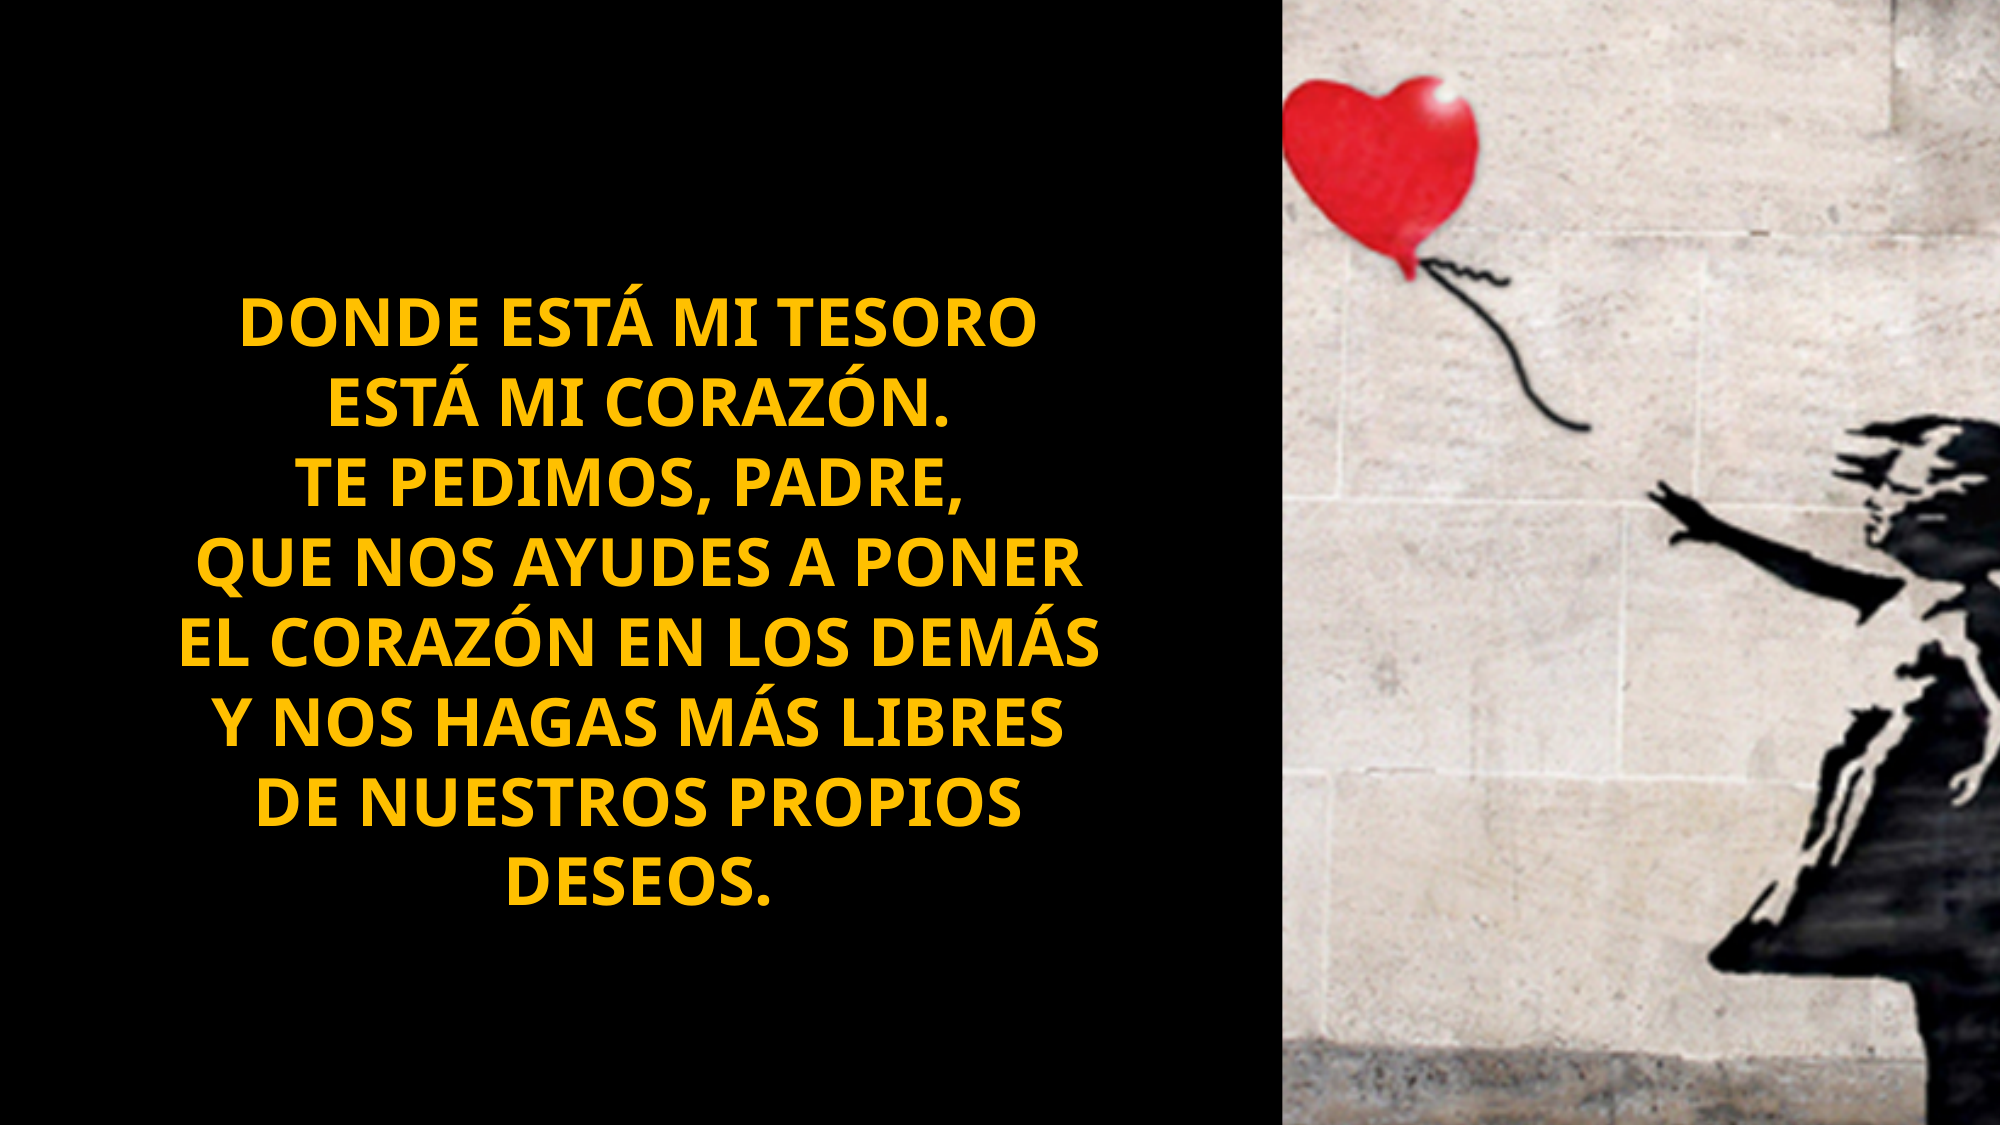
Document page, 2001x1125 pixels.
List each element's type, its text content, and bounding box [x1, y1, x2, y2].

text_box DONDE ESTÁ MI TESORO ESTÁ MI CORAZÓN. TE PEDIMOS, PADRE, QUE NOS AYUDES A PONER EL CORAZÓN EN LOS DEMÁS Y NOS HAGAS MÁS LIBRES DE NUESTROS PROPIOS DESEOS. [146, 272, 1132, 927]
picture [1281, 0, 2000, 1125]
